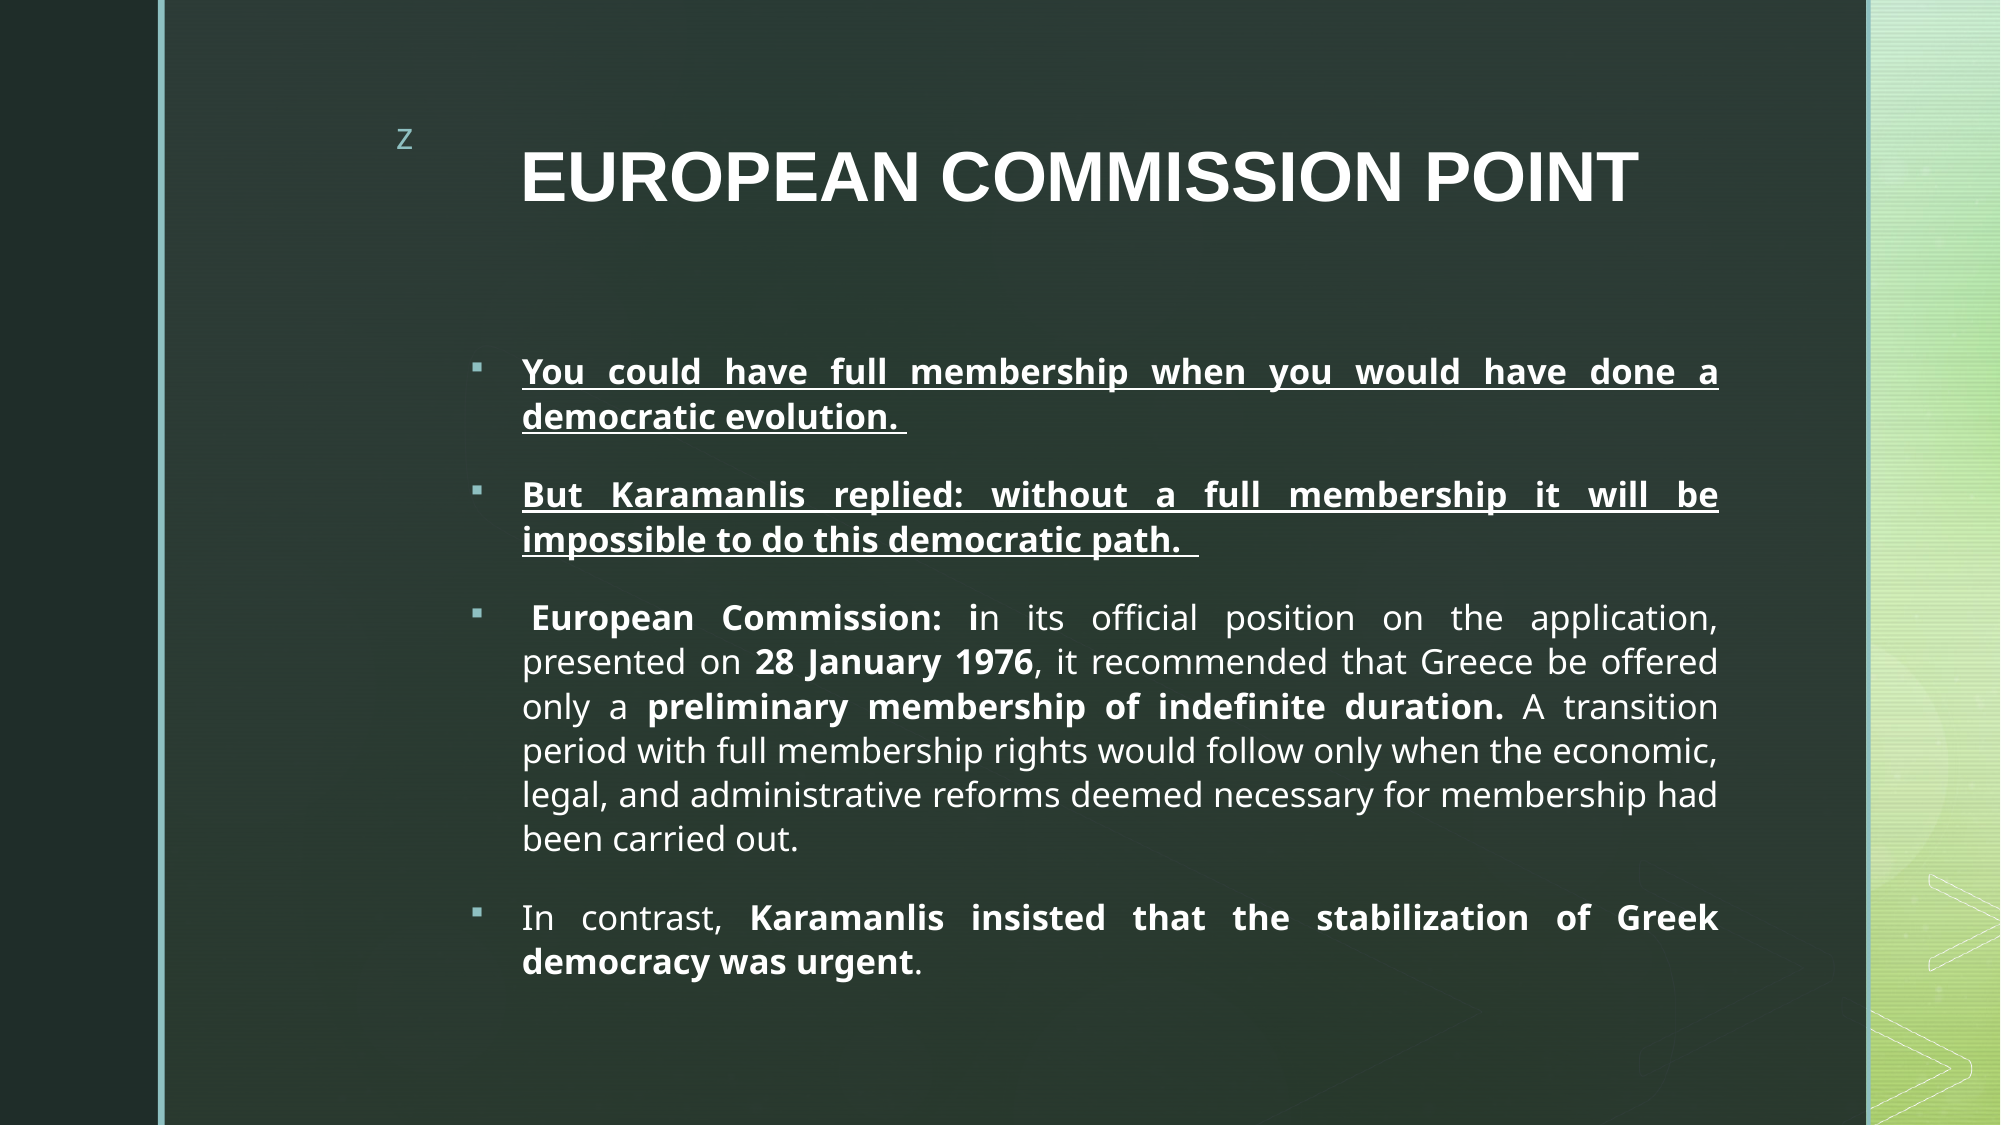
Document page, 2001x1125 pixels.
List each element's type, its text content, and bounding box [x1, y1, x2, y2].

title EUROPEAN COMMISSION POINT [428, 132, 1734, 310]
list You could have full membership when you would have done a democratic evolution. But Karamanlis replied: without a full membership it will be impossible to do this democratic path. European Commission: in its official position on the application, presented on 28 January 1976, it recommended that Greece be offered only a preliminary membership of indefinite duration. A transition period with full membership rights would follow only when the economic, legal, and administrative reforms deemed necessary for membership had been carried out. In contrast, Karamanlis insisted that the stabilization of Greek democracy was urgent. [454, 336, 1734, 993]
picture [1871, 0, 2001, 1125]
